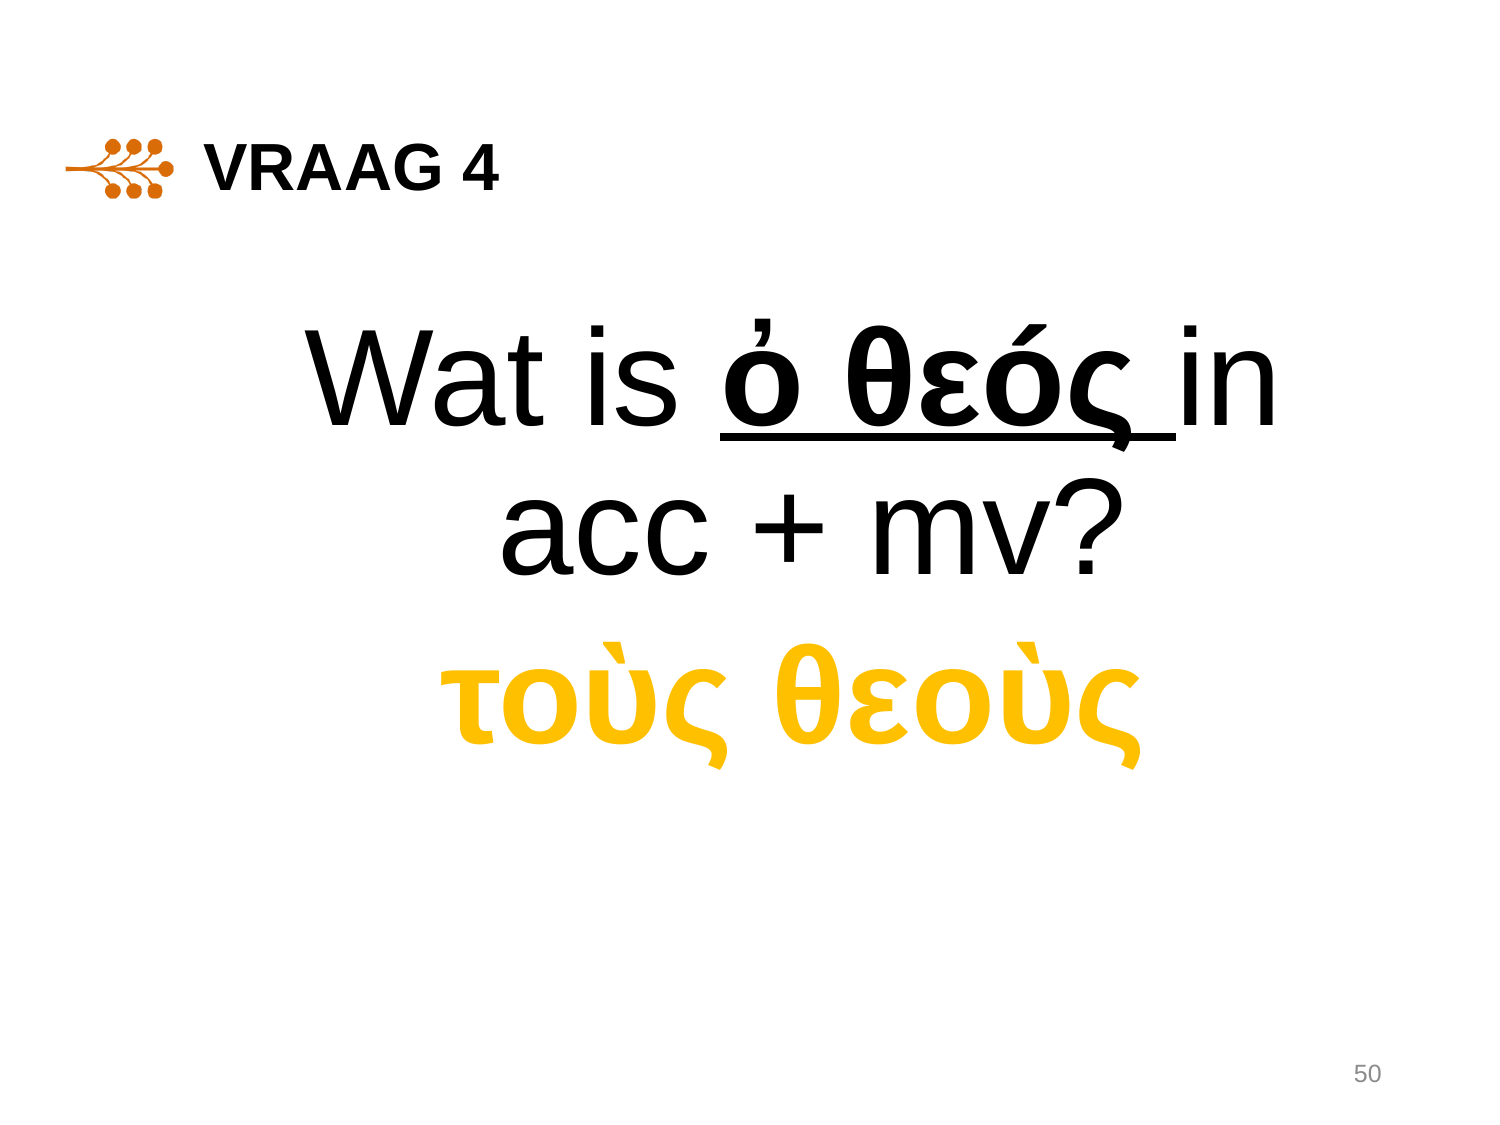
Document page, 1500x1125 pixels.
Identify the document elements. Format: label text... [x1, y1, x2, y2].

picture [65, 138, 174, 199]
list Wat is ὀ θεóς in acc + mv? τοὺς θεοὺς [190, 299, 1397, 1014]
slide_number 50 [1059, 1042, 1397, 1103]
title Vraag 4 [188, 59, 1397, 278]
